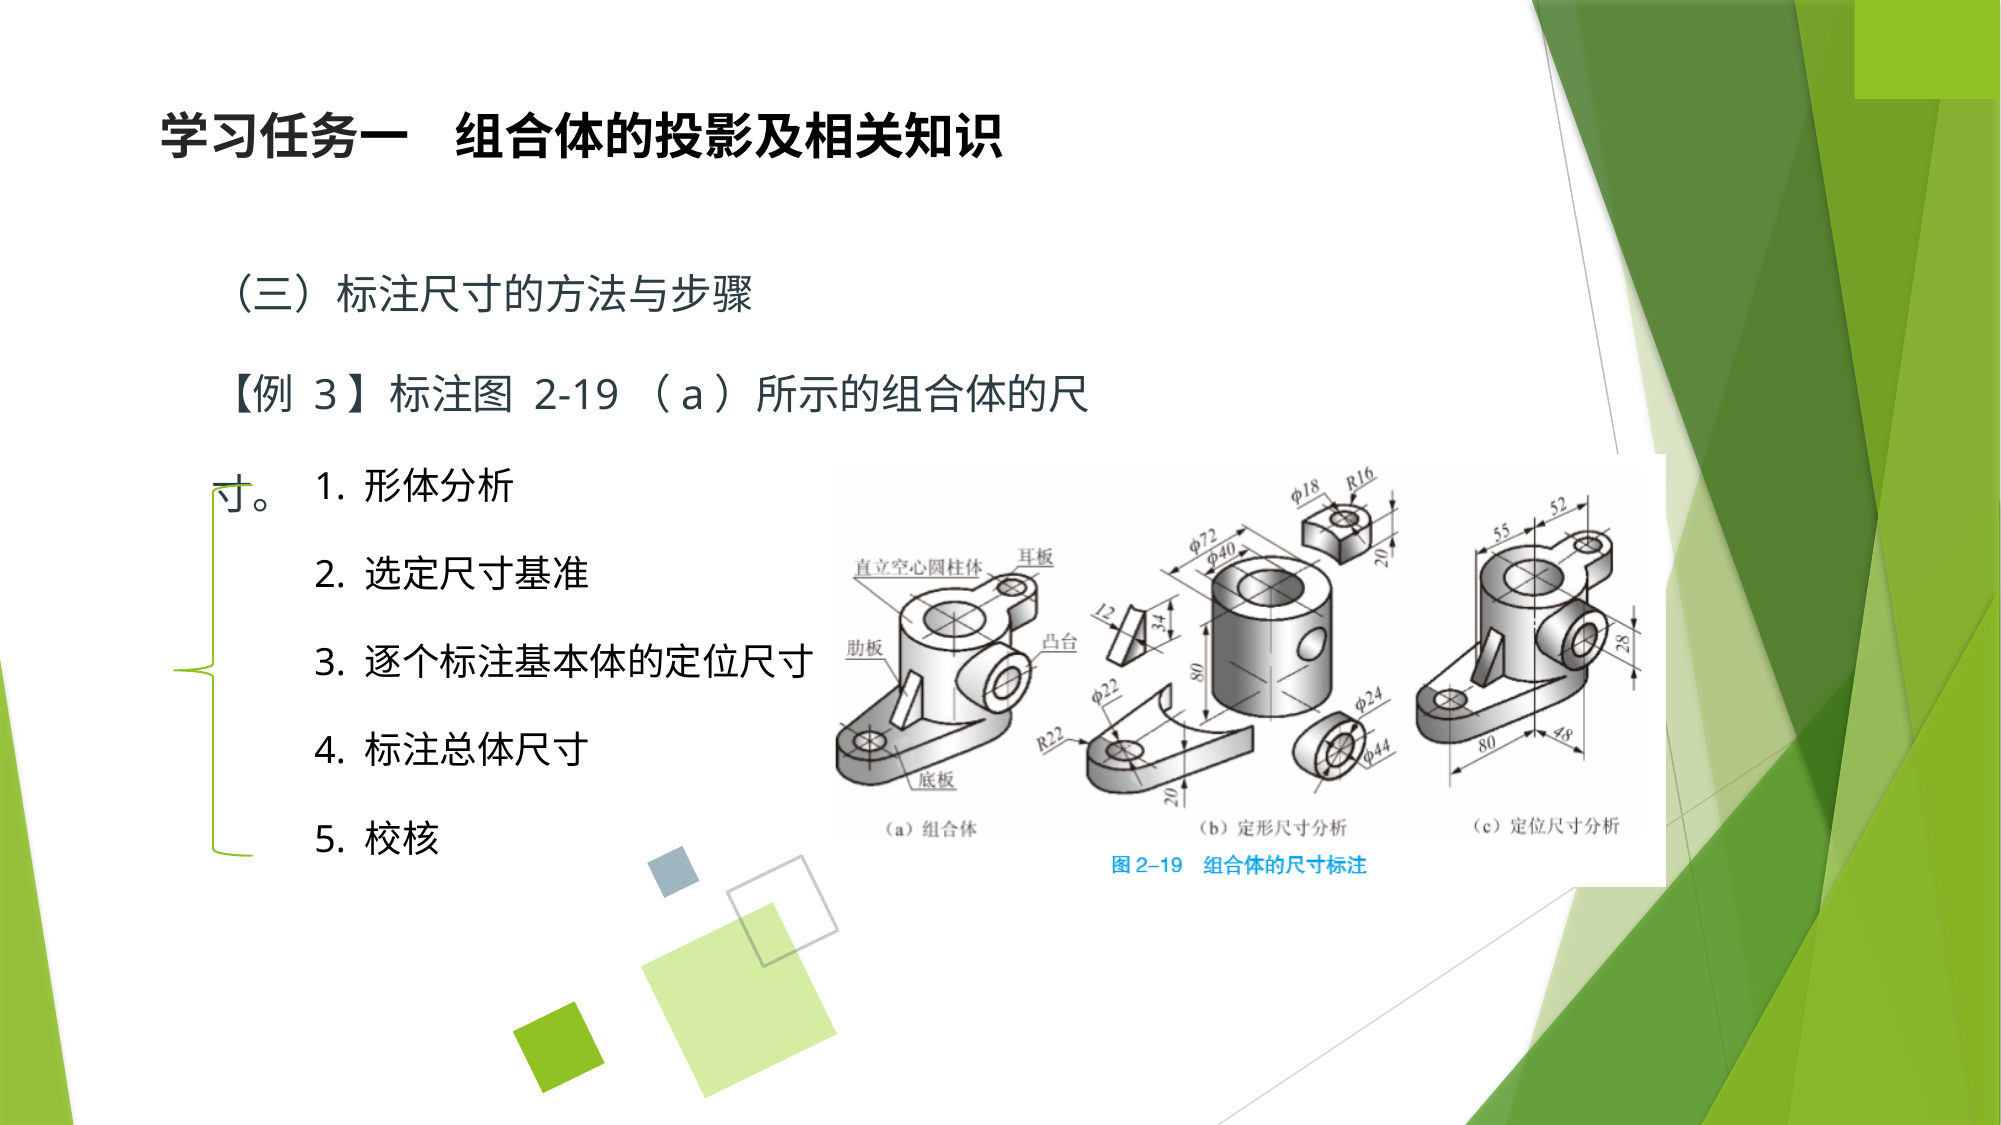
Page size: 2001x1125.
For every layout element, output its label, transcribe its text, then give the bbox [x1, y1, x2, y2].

text_box 3. 逐个标注基本体的定位尺寸 [299, 630, 821, 691]
text_box 4. 标注总体尺寸 [299, 718, 764, 779]
text_box [173, 483, 254, 857]
text_box 5. 校核 [299, 807, 552, 868]
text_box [509, 843, 844, 1105]
text_box 学习任务一 组合体的投影及相关知识 [144, 85, 1856, 216]
text_box 1. 形体分析 [299, 454, 694, 515]
text_box [1853, 0, 2000, 100]
picture [826, 454, 1666, 888]
text_box 2. 选定尺寸基准 [299, 542, 649, 603]
text_box （三）标注尺寸的方法与步骤 【例 3】标注图 2-19（a）所示的组合体的尺寸。 [196, 216, 1133, 571]
